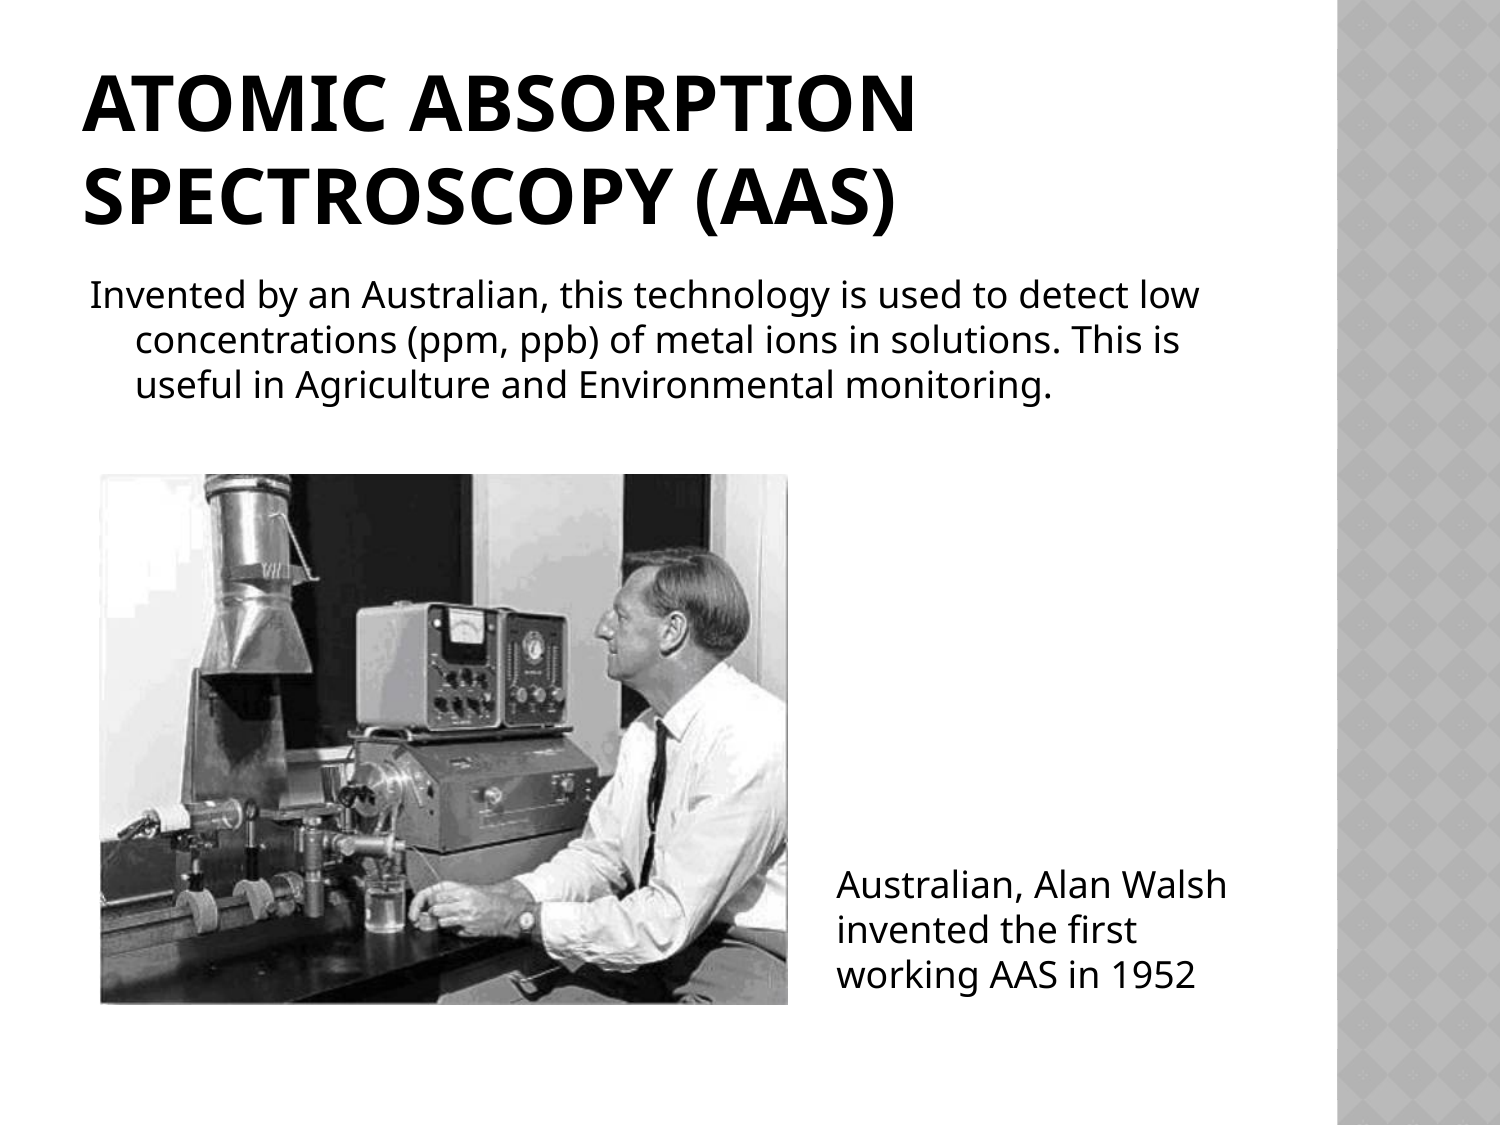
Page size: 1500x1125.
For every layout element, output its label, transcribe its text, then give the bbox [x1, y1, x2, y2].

text_box Australian, Alan Walsh invented the first working AAS in 1952 [821, 853, 1297, 1003]
title Atomic Absorption spectroscopy (AAS) [75, 52, 1263, 240]
picture [99, 474, 788, 1006]
list Invented by an Australian, this technology is used to detect low concentrations (ppm, ppb) of metal ions in solutions. This is useful in Agriculture and Environmental monitoring. [75, 264, 1263, 425]
